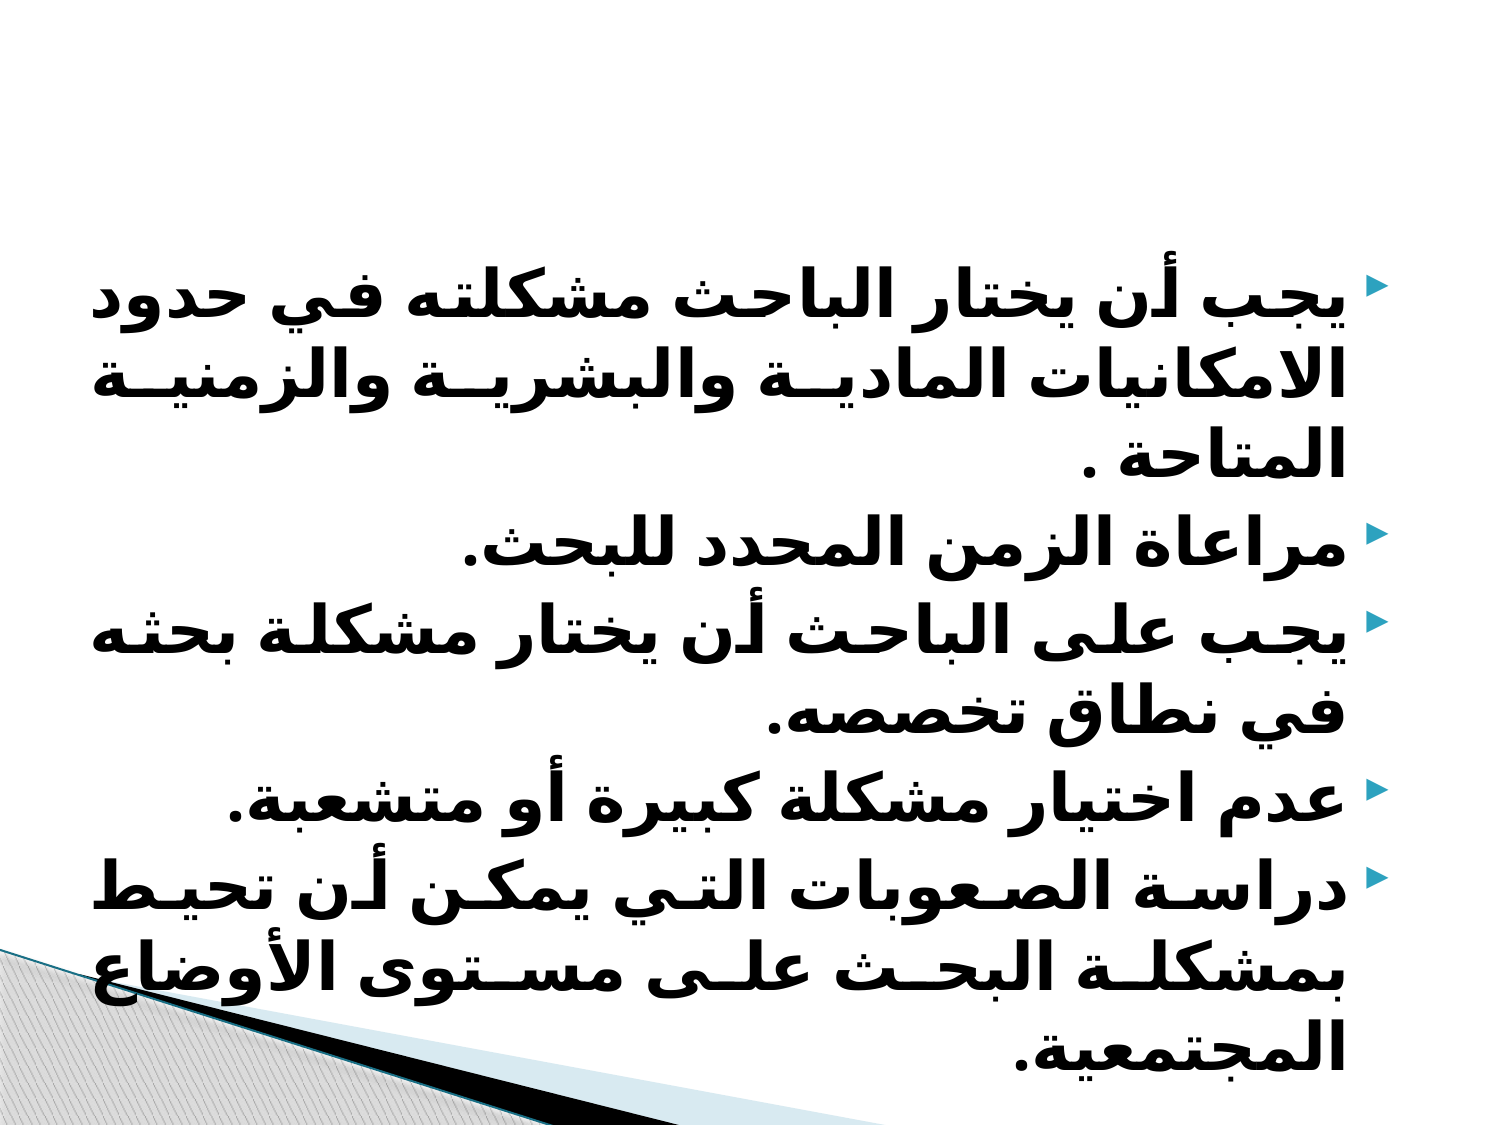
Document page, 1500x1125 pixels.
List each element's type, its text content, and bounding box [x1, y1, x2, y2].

list يجب أن يختار الباحث مشكلته في حدود الامكانيات المادية والبشرية والزمنية المتاحة . مراعاة الزمن المحدد للبحث. يجب على الباحث أن يختار مشكلة بحثه في نطاق تخصصه. عدم اختيار مشكلة كبيرة أو متشعبة. دراسة الصعوبات التي يمكن أن تحيط بمشكلة البحث على مستوى الأوضاع المجتمعية. [75, 243, 1425, 986]
